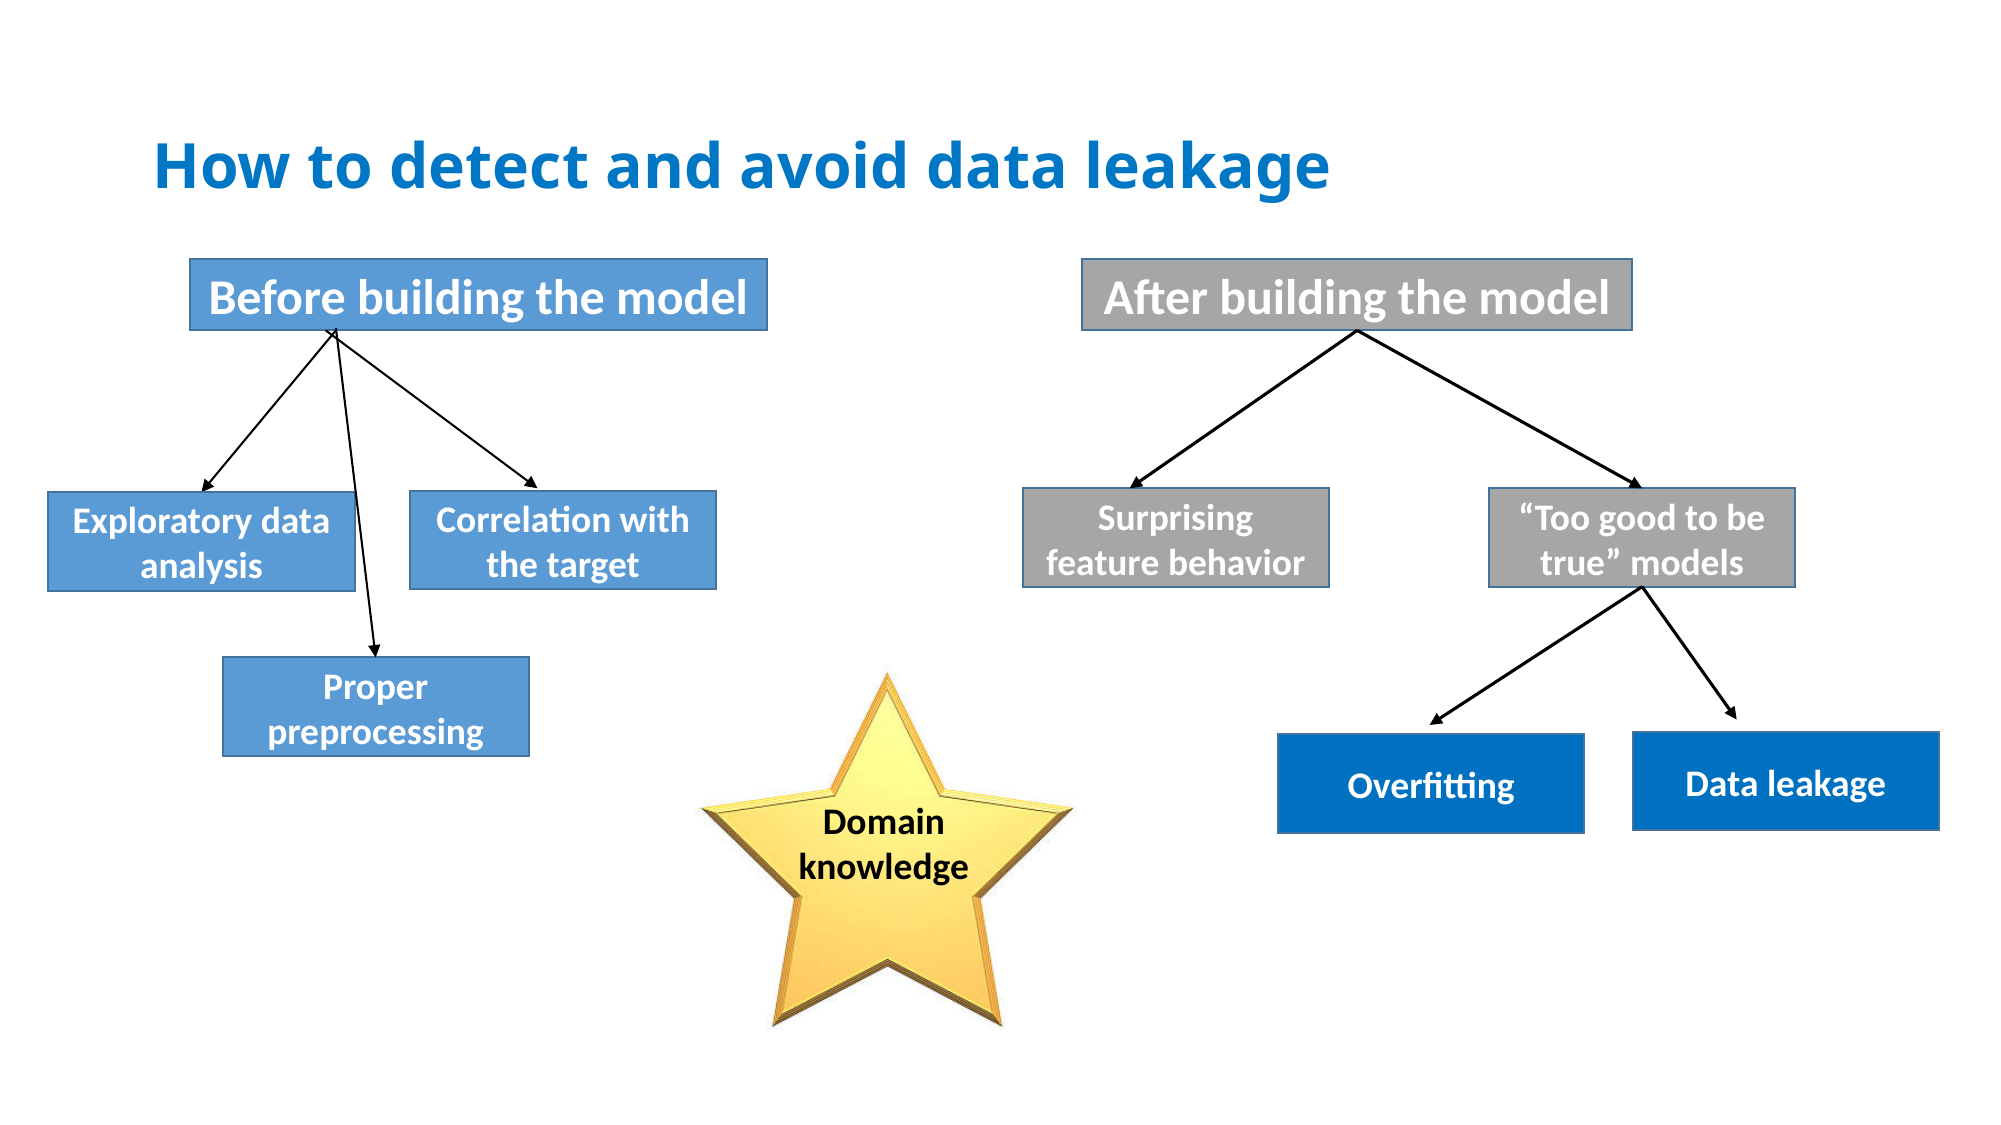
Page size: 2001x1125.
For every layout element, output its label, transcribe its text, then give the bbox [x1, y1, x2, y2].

text_box Overfitting [1277, 733, 1585, 834]
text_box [1429, 586, 1643, 725]
title How to detect and avoid data leakage [137, 59, 1863, 278]
text_box Correlation with the target [409, 490, 717, 590]
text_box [552, 639, 1232, 1090]
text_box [376, 330, 538, 489]
text_box After building the model [1081, 258, 1633, 331]
text_box Data leakage [1632, 731, 1940, 831]
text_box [1129, 330, 1357, 489]
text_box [1357, 330, 1643, 489]
text_box Before building the model [189, 258, 768, 331]
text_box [201, 330, 335, 493]
text_box Surprising feature behavior [1022, 487, 1330, 588]
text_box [1643, 586, 1737, 720]
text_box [325, 330, 335, 489]
text_box Proper preprocessing [222, 656, 530, 757]
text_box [335, 328, 376, 658]
text_box “Too good to be true” models [1488, 487, 1796, 588]
text_box Exploratory data analysis [47, 491, 335, 592]
